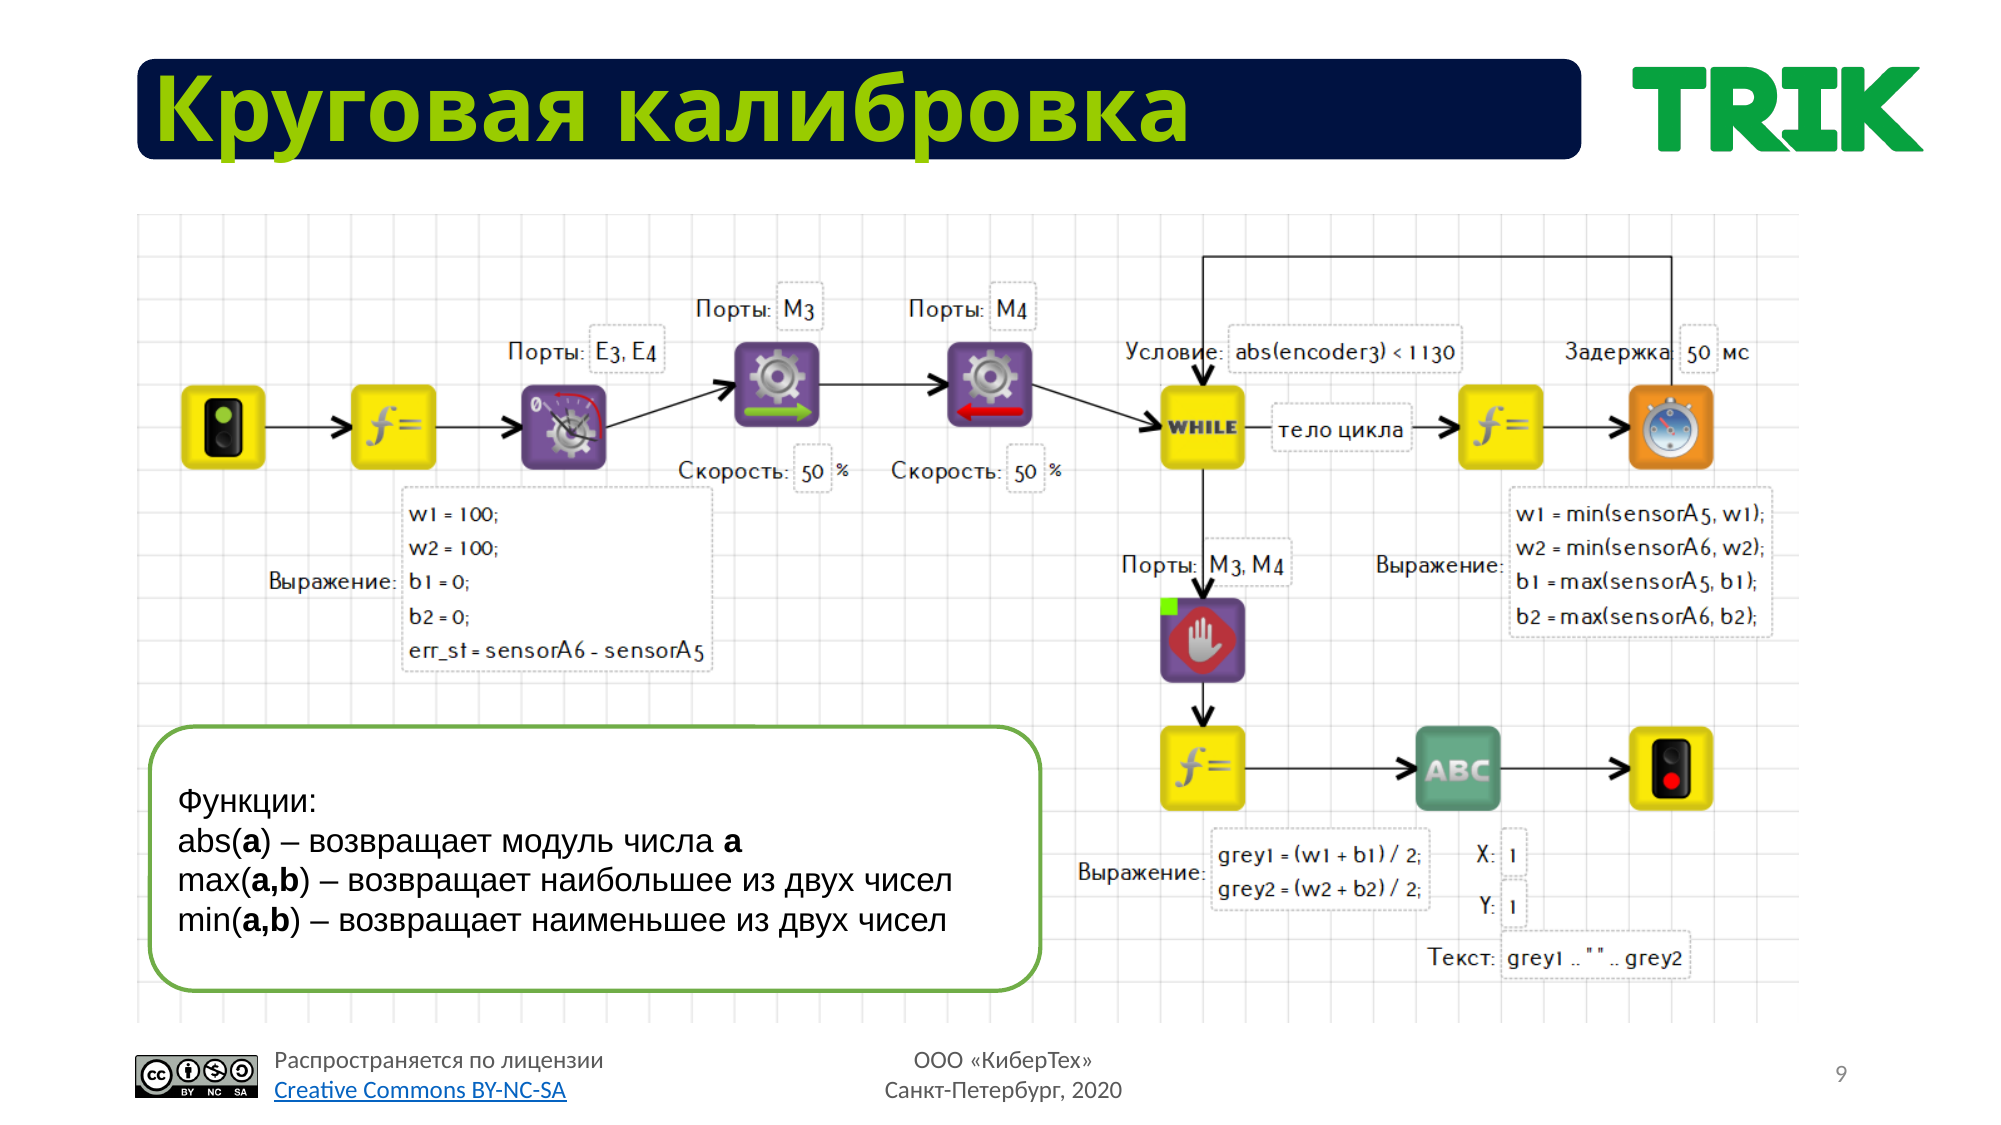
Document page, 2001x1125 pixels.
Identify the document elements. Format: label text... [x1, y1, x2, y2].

picture [137, 214, 1799, 1023]
picture [1631, 64, 1924, 154]
title Круговая калибровка [137, 54, 1582, 155]
slide_number 9 [1412, 1042, 1863, 1103]
picture [135, 1055, 258, 1098]
